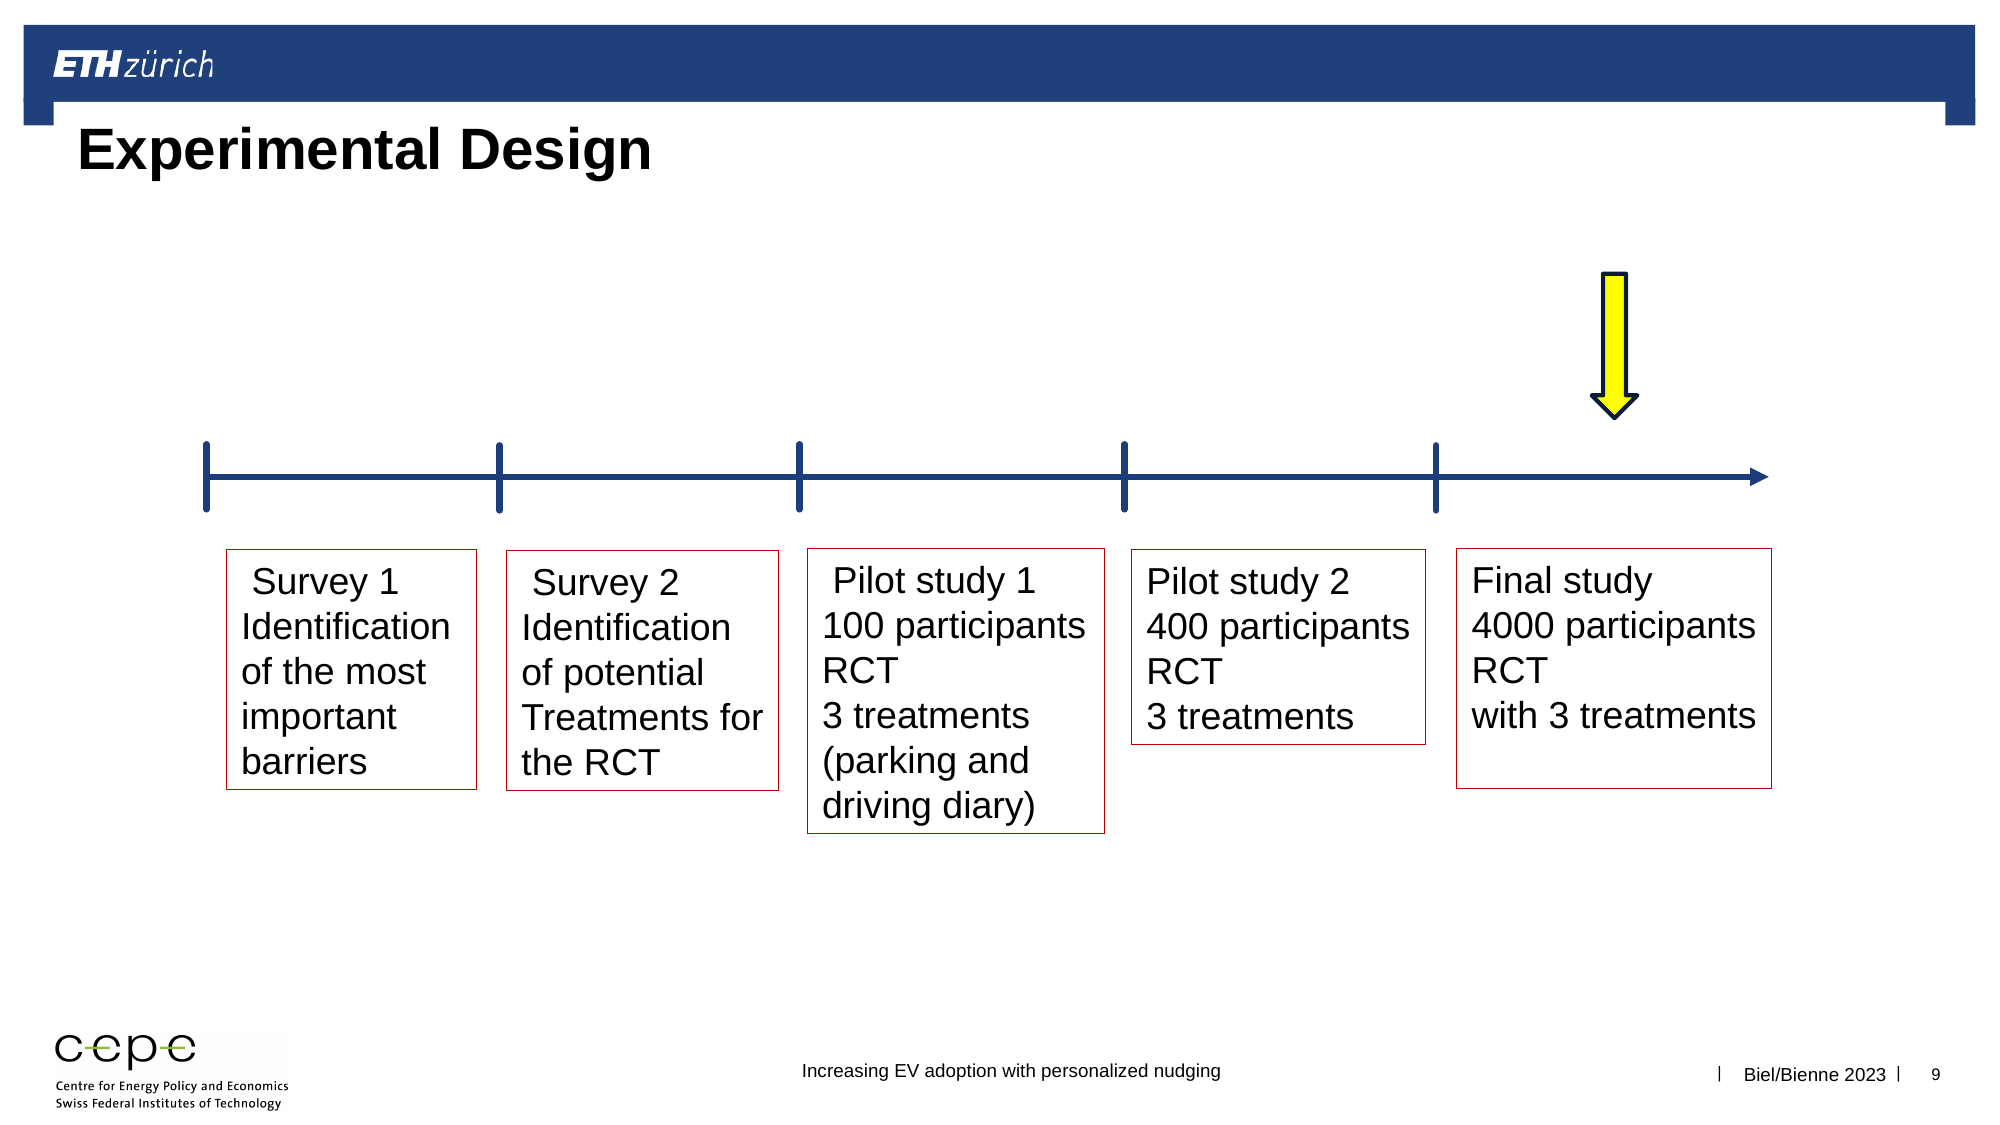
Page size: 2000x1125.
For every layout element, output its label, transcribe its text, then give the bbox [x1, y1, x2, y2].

text_box Biel/Bienne 2023 [1728, 1054, 1906, 1125]
title Experimental Design [53, 101, 1946, 191]
text_box Increasing EV adoption with personalized nudging [787, 1051, 1709, 1125]
text_box Final study 4000 participants RCT with 3 treatments [1456, 548, 1772, 789]
text_box [1589, 271, 1640, 421]
text_box Survey 1 Identification of the most important barriers [226, 549, 477, 790]
text_box Pilot study 2 400 participants RCT 3 treatments [1131, 549, 1426, 745]
text_box Pilot study 1 100 participants RCT 3 treatments (parking and driving diary) [807, 548, 1105, 834]
text_box Survey 2 Identification of potential Treatments for the RCT [506, 550, 779, 791]
picture [54, 1033, 289, 1112]
